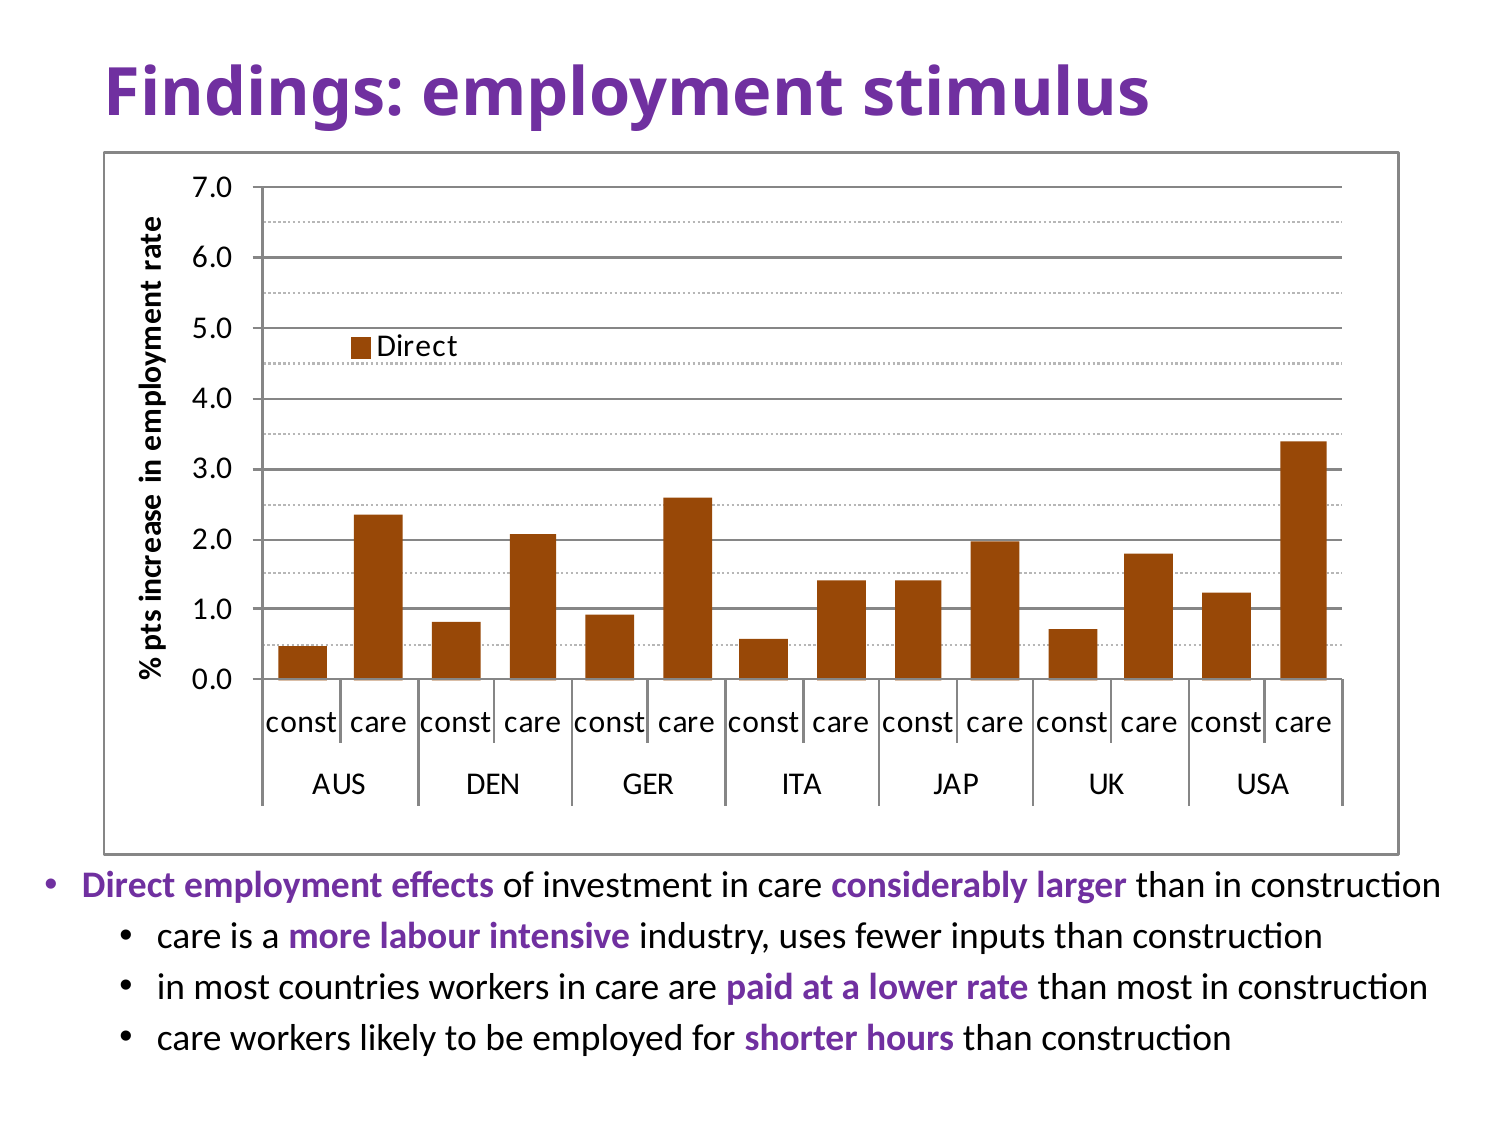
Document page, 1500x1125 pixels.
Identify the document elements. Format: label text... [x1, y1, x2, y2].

picture [100, 148, 1400, 856]
list Direct employment effects of investment in care considerably larger than in construction care is a more labour intensive industry, uses fewer inputs than construction in most countries workers in care are paid at a lower rate than most in construction care workers likely to be employed for shorter hours than construction [29, 857, 1500, 1094]
title Findings: employment stimulus [88, 0, 1439, 188]
